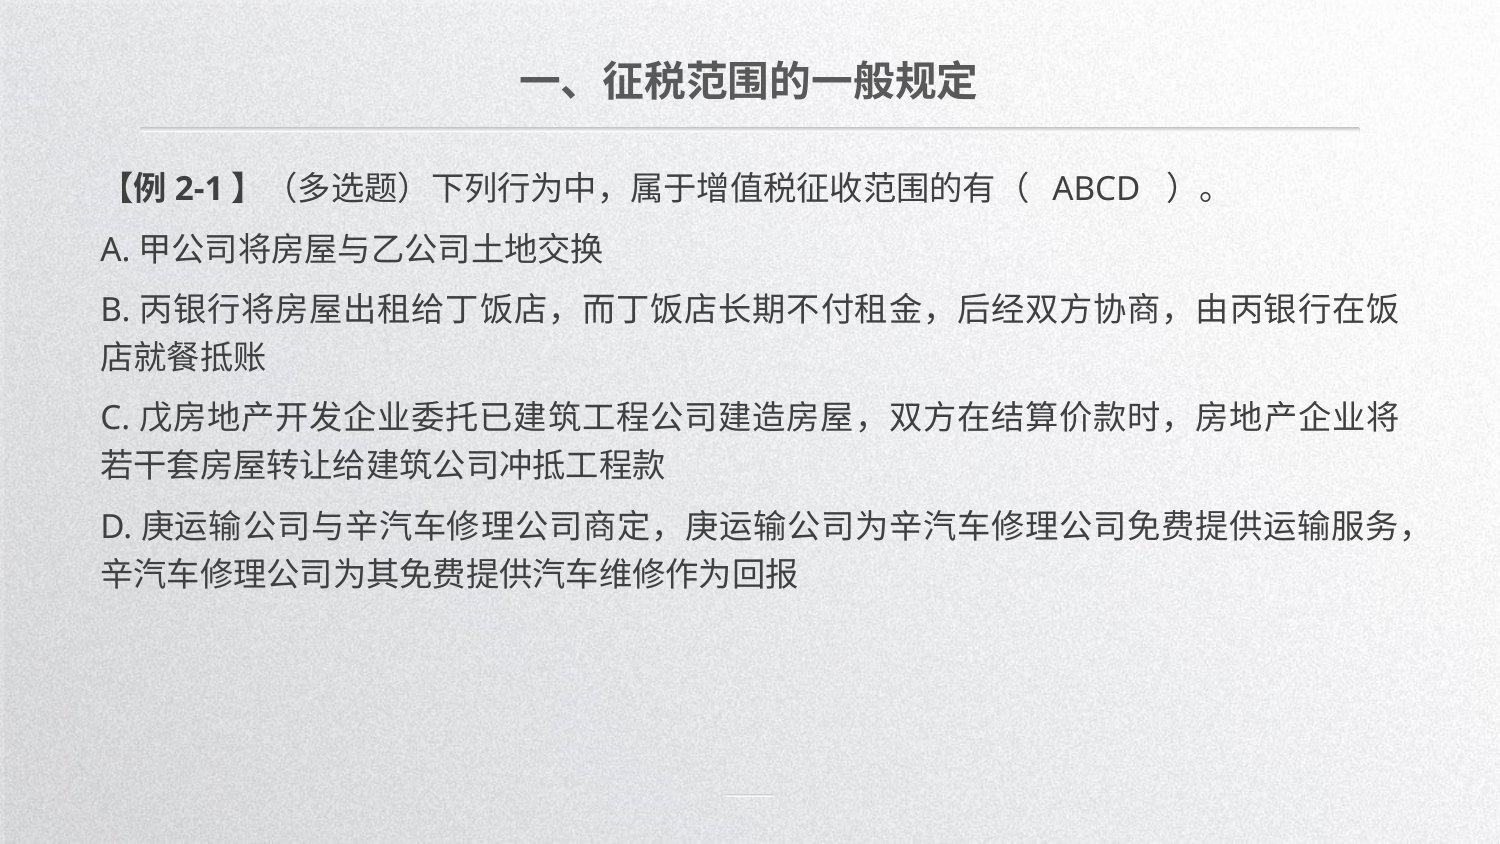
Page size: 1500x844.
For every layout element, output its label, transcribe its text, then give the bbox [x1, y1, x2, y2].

text_box 一、征税范围的一般规定 [459, 49, 1038, 111]
picture [0, 0, 1500, 844]
text_box 【例2-1】（多选题）下列行为中，属于增值税征收范围的有（ ABCD ）。 A.甲公司将房屋与乙公司土地交换 B.丙银行将房屋出租给丁饭店，而丁饭店长期不付租金，后经双方协商，由丙银行在饭店就餐抵账 C.戊房地产开发企业委托已建筑工程公司建造房屋，双方在结算价款时，房地产企业将若干套房屋转让给建筑公司冲抵工程款 D.庚运输公司与辛汽车修理公司商定，庚运输公司为辛汽车修理公司免费提供运输服务，辛汽车修理公司为其免费提供汽车维修作为回报 [100, 159, 1400, 654]
